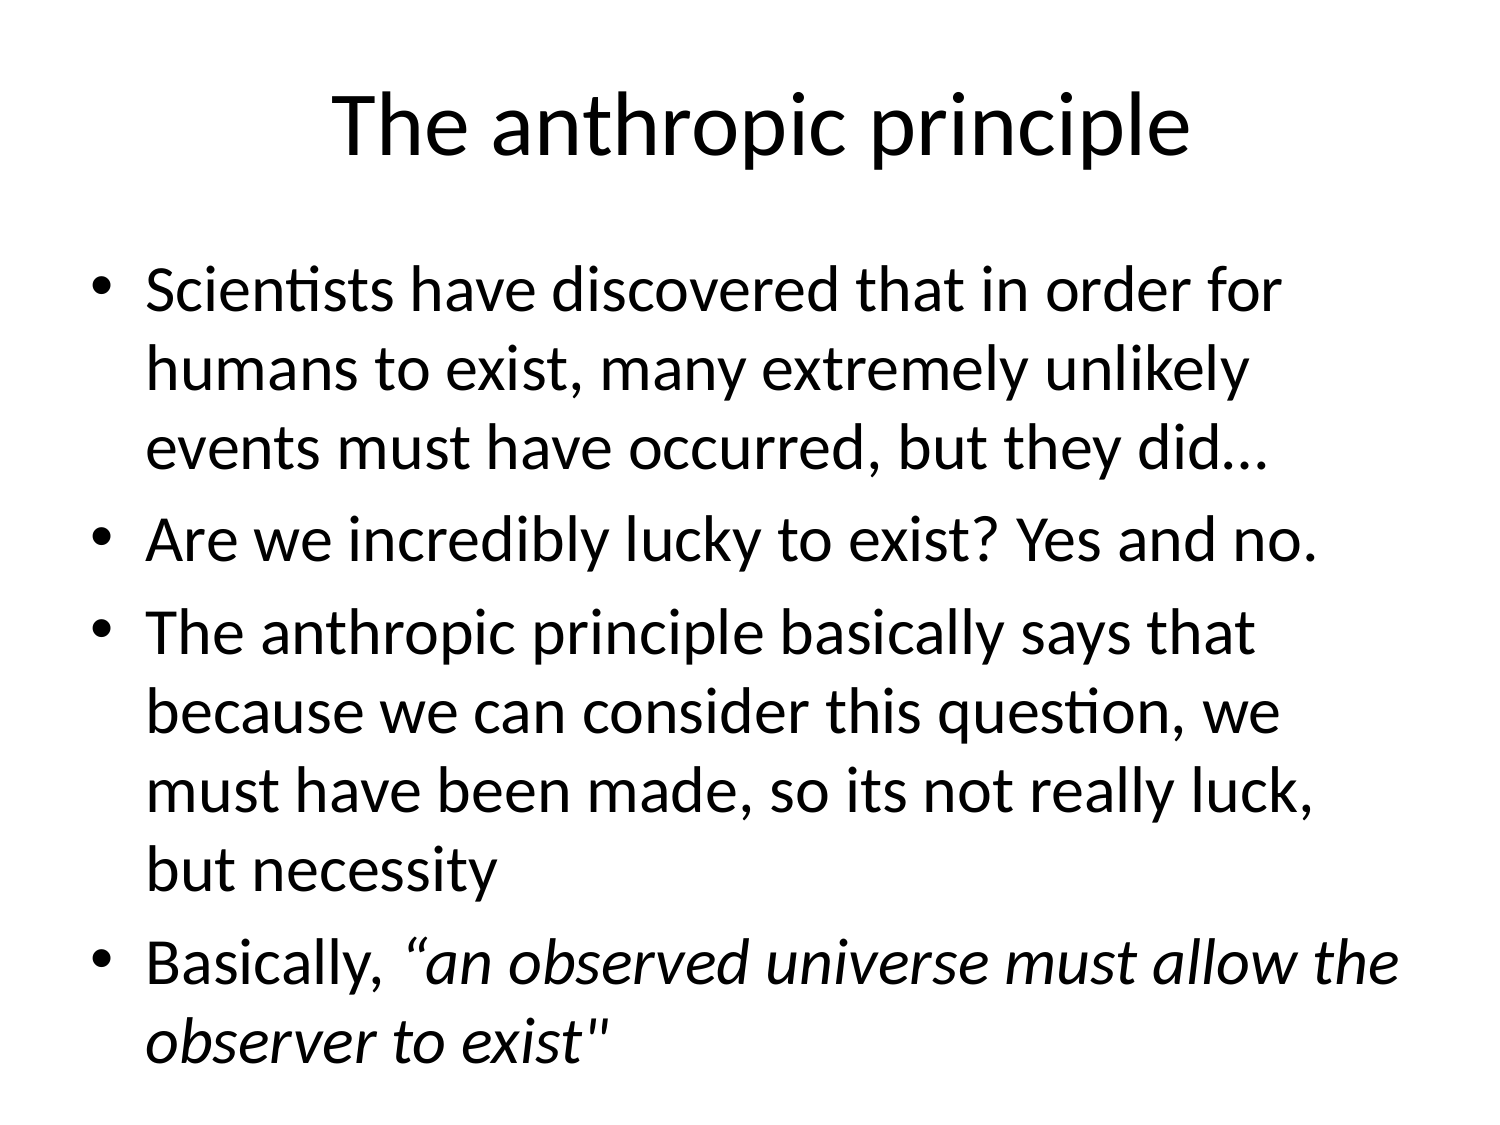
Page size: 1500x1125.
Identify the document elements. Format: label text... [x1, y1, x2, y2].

list Scientists have discovered that in order for humans to exist, many extremely unlikely events must have occurred, but they did… Are we incredibly lucky to exist? Yes and no. The anthropic principle basically says that because we can consider this question, we must have been made, so its not really luck, but necessity Basically, “an observed universe must allow the observer to exist" [75, 237, 1425, 1088]
title The anthropic principle [87, 24, 1438, 213]
